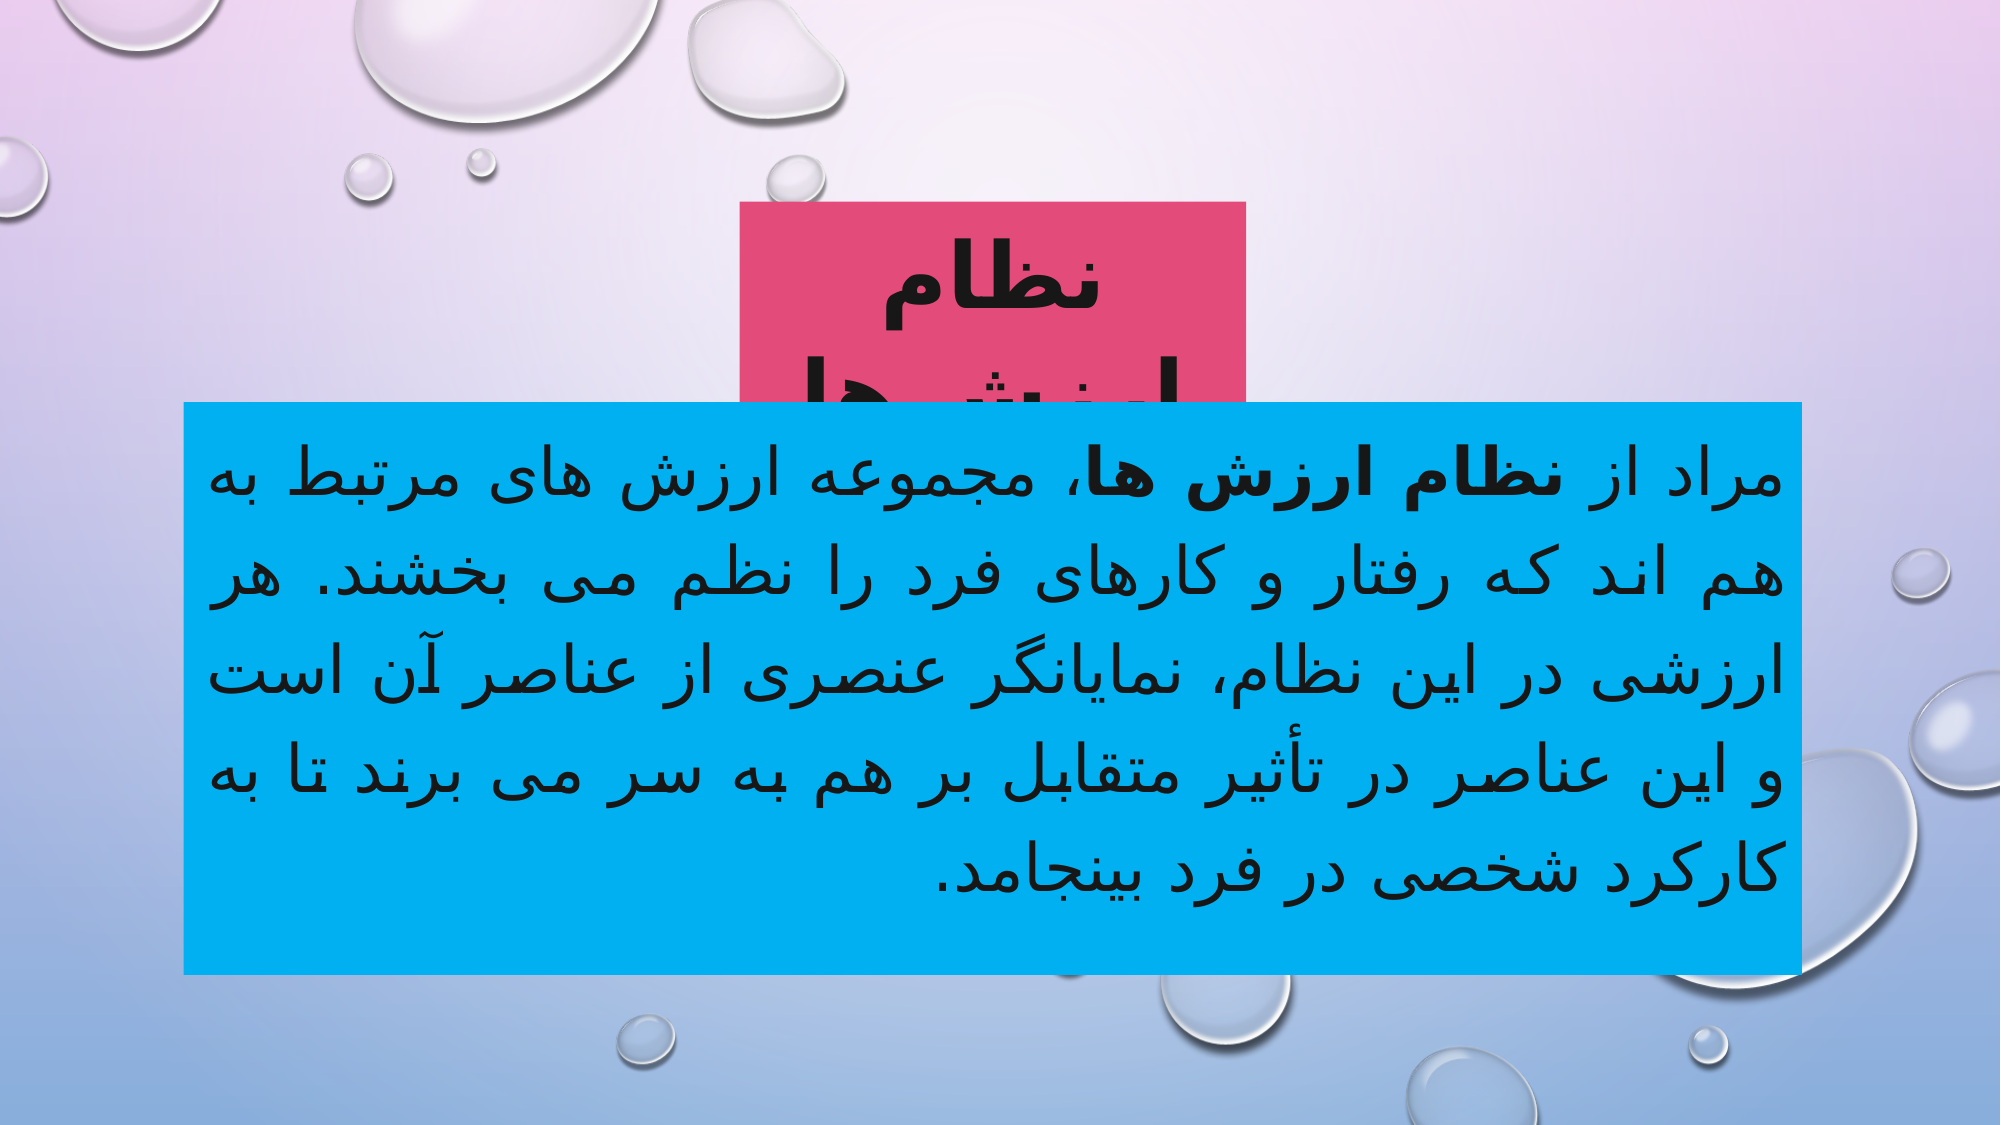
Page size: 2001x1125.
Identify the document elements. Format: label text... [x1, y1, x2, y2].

text_box مراد از نظام ارزش ها، مجموعه ارزش های مرتبط به هم اند که رفتار و کارهای فرد را نظم می بخشند. هر ارزشی در این نظام، نمایانگر عنصری از عناصر آن است و این عناصر در تأثیر متقابل بر هم به سر می برند تا به کارکرد شخصی در فرد بینجامد. [183, 402, 1802, 975]
picture [0, 0, 2000, 1125]
text_box نظام ارزش ها [739, 201, 1247, 402]
